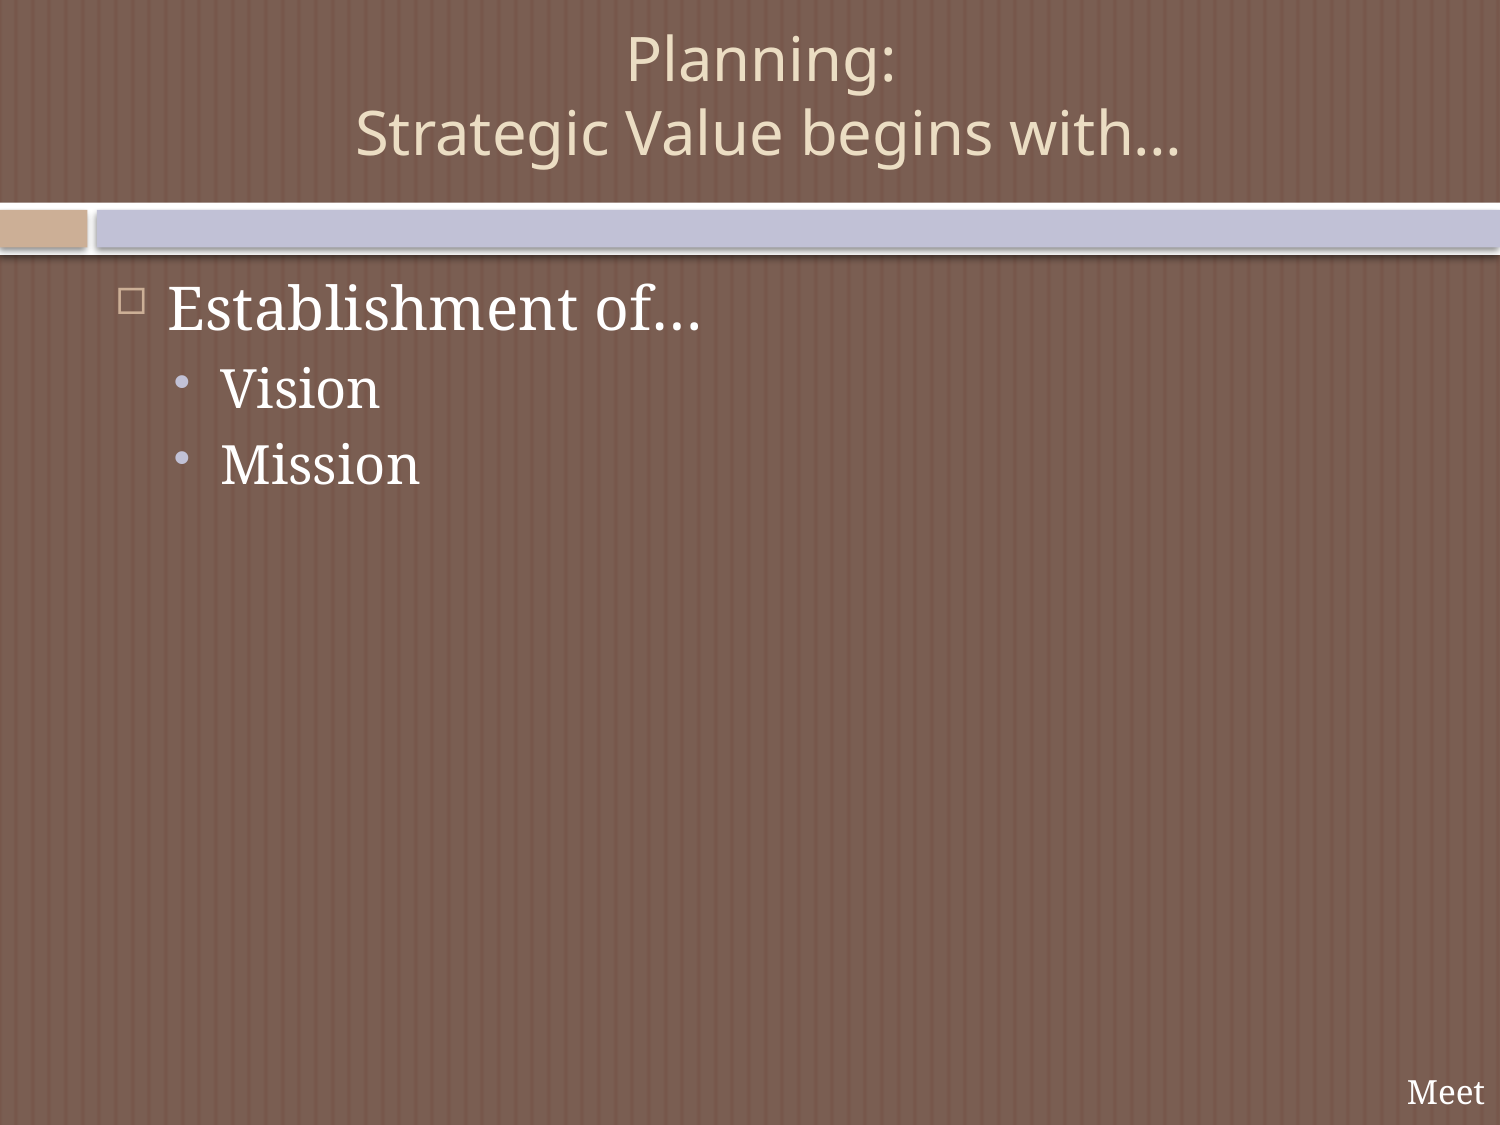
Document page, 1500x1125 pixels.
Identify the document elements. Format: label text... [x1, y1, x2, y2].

text_box Meet [1175, 1064, 1500, 1119]
list Establishment of… Vision Mission [100, 262, 1439, 1001]
title Planning: Strategic Value begins with… [100, 12, 1439, 176]
